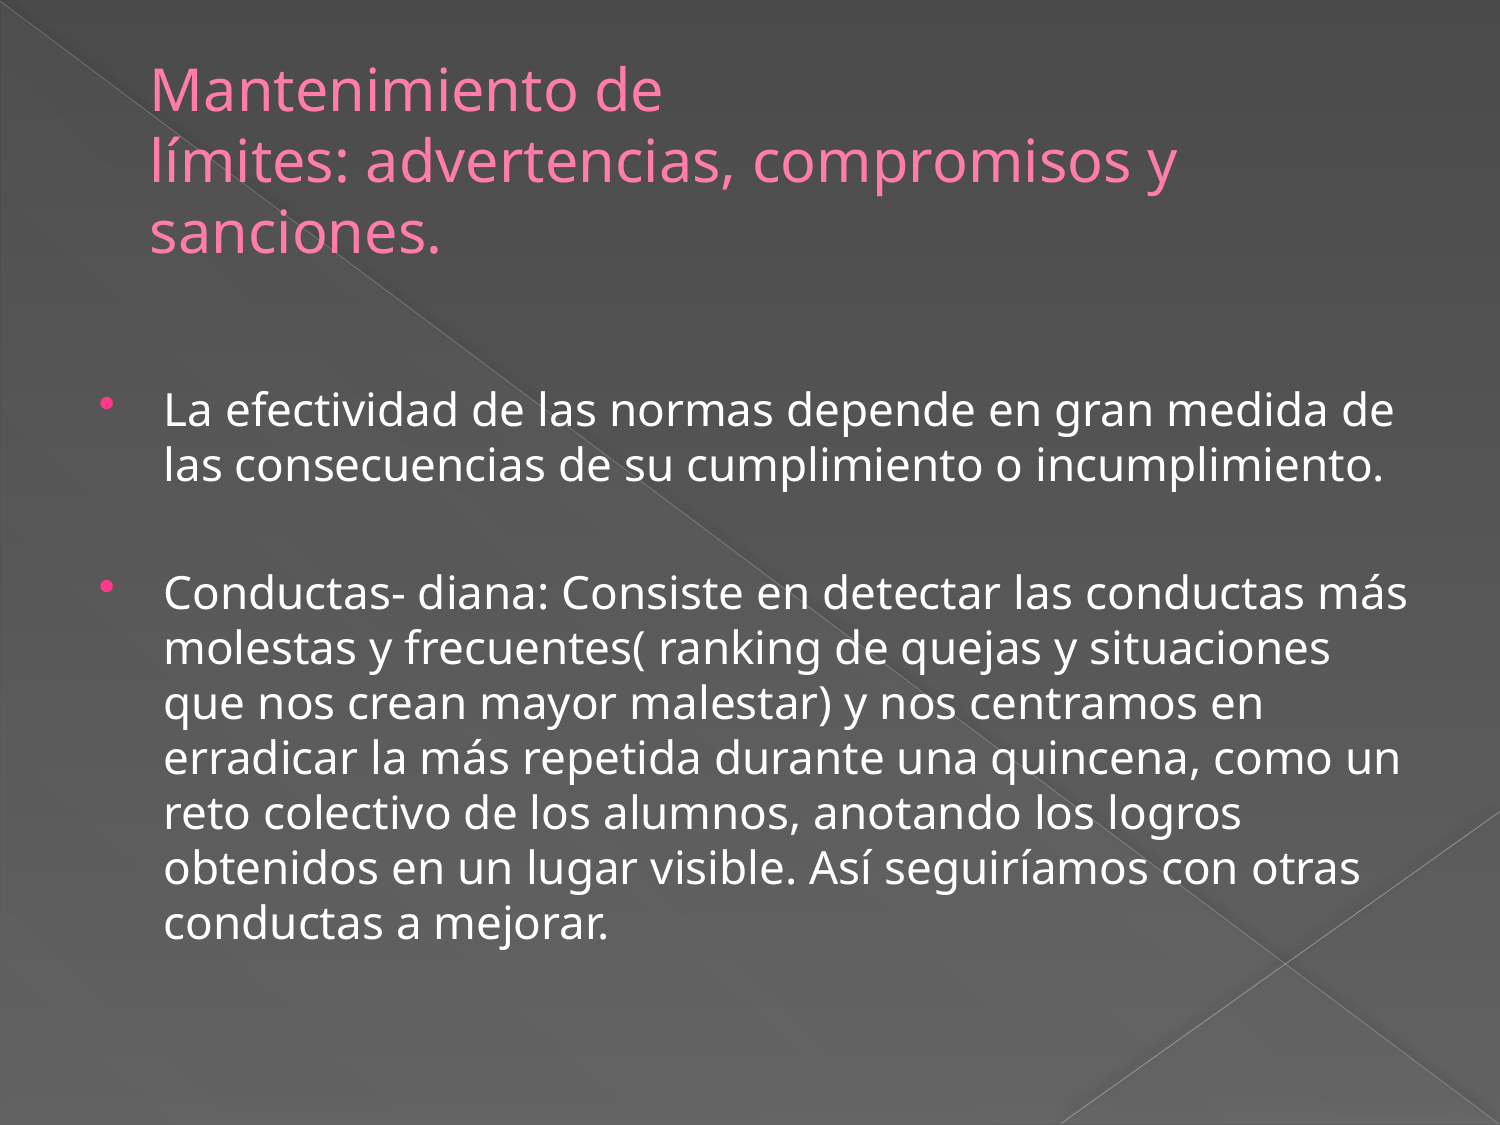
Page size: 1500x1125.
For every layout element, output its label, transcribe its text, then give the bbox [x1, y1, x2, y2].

title Mantenimiento de límites: advertencias, compromisos y sanciones. [75, 43, 1425, 274]
list La efectividad de las normas depende en gran medida de las consecuencias de su cumplimiento o incumplimiento. Conductas- diana: Consiste en detectar las conductas más molestas y frecuentes( ranking de quejas y situaciones que nos crean mayor malestar) y nos centramos en erradicar la más repetida durante una quincena, como un reto colectivo de los alumnos, anotando los logros obtenidos en un lugar visible. Así seguiríamos con otras conductas a mejorar. [74, 308, 1426, 1060]
